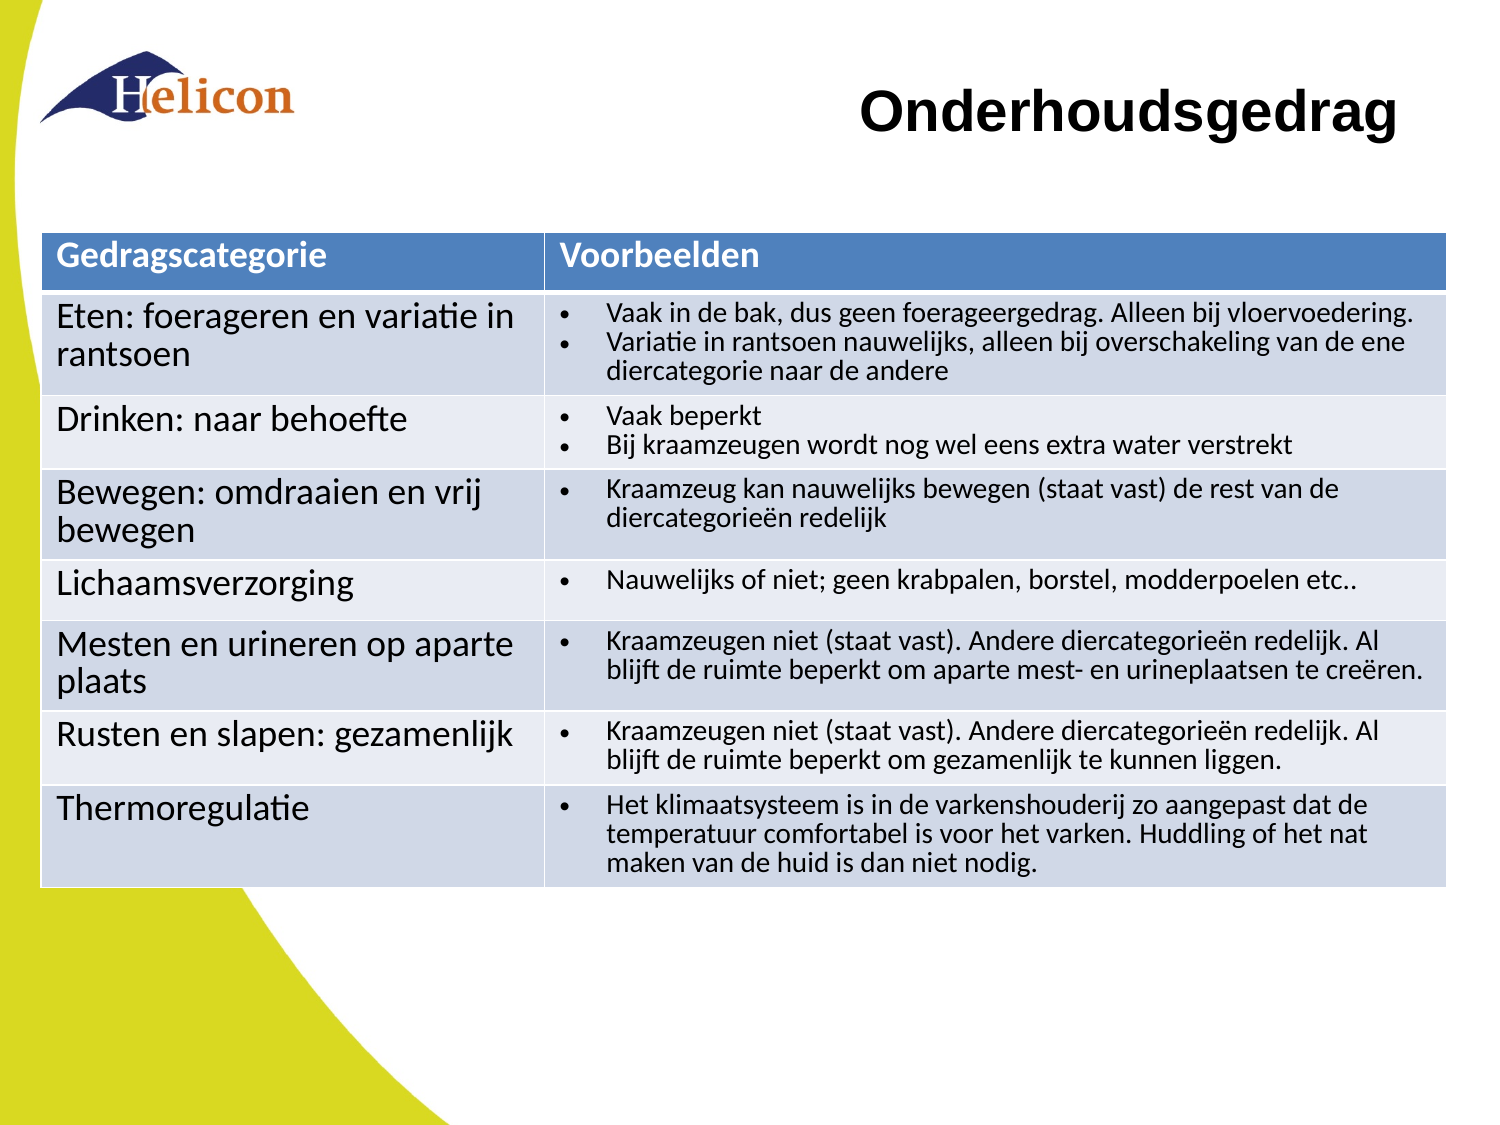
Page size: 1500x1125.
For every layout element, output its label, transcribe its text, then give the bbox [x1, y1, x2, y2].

title Onderhoudsgedrag [324, 54, 1415, 161]
table_header Voorbeelden [545, 233, 1446, 290]
table_cell Vaak in de bak, dus geen foerageergedrag. Alleen bij vloervoedering. Variatie in rantsoen nauwelijks, alleen bij overschakeling van de ene diercategorie naar de andere [545, 295, 1446, 395]
table_cell Lichaamsverzorging [42, 561, 544, 620]
table_cell Vaak beperkt Bij kraamzeugen wordt nog wel eens extra water verstrekt [545, 396, 1446, 468]
table_cell Bewegen: omdraaien en vrij bewegen [42, 470, 544, 559]
table_cell Rusten en slapen: gezamenlijk [42, 712, 544, 784]
table_cell Het klimaatsysteem is in de varkenshouderij zo aangepast dat de temperatuur comfortabel is voor het varken. Huddling of het nat maken van de huid is dan niet nodig. [545, 786, 1446, 887]
table_cell Mesten en urineren op aparte plaats [42, 621, 544, 710]
table_cell Drinken: naar behoefte [42, 396, 544, 468]
table_cell Kraamzeug kan nauwelijks bewegen (staat vast) de rest van de diercategorieën redelijk [545, 470, 1446, 559]
table_header Gedragscategorie [42, 233, 544, 290]
table_cell Nauwelijks of niet; geen krabpalen, borstel, modderpoelen etc.. [545, 561, 1446, 620]
table_cell Kraamzeugen niet (staat vast). Andere diercategorieën redelijk. Al blijft de ruimte beperkt om gezamenlijk te kunnen liggen. [545, 712, 1446, 784]
table_cell Eten: foerageren en variatie in rantsoen [42, 295, 544, 395]
table_cell Thermoregulatie [42, 786, 544, 887]
table_cell Kraamzeugen niet (staat vast). Andere diercategorieën redelijk. Al blijft de ruimte beperkt om aparte mest- en urineplaatsen te creëren. [545, 621, 1446, 710]
picture [0, 0, 1500, 1125]
